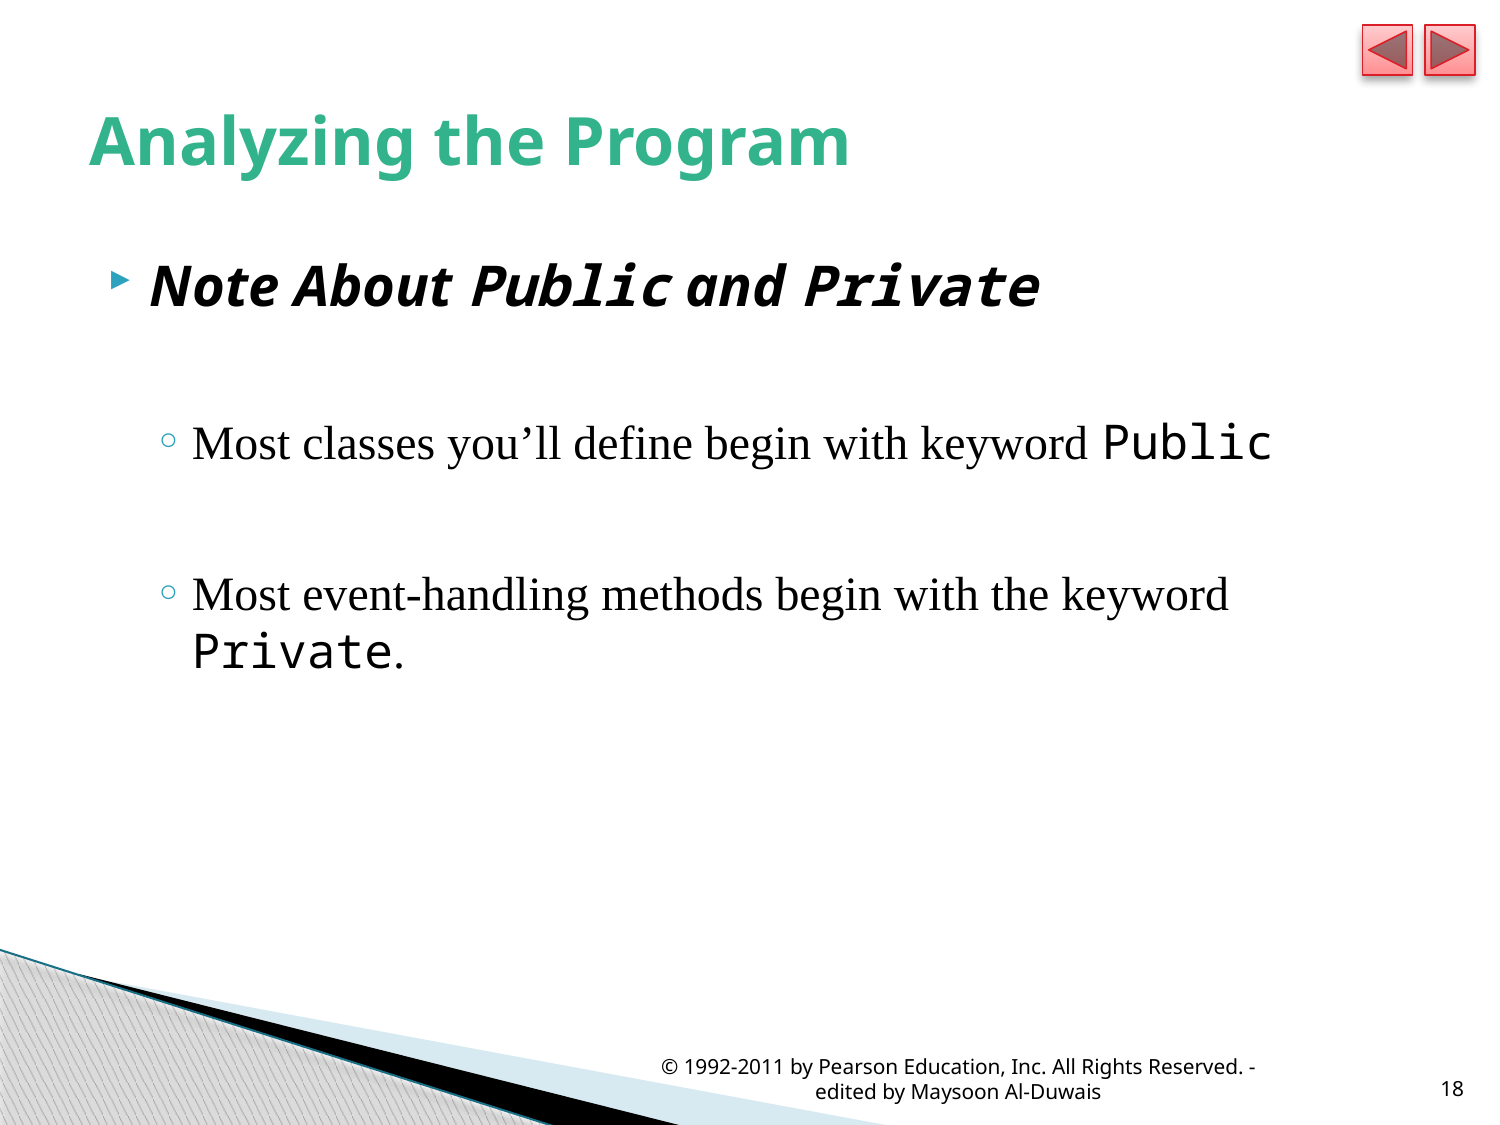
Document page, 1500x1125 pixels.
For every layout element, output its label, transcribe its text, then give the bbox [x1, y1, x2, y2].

list Note About Public and Private Most classes you’ll define begin with keyword Public Most event-handling methods begin with the keyword Private. [74, 242, 1426, 986]
footer © 1992-2011 by Pearson Education, Inc. All Rights Reserved. - edited by Maysoon Al-Duwais [612, 1051, 1305, 1112]
title Analyzing the Program [75, 45, 1425, 233]
slide_number 18 [1418, 1051, 1479, 1112]
